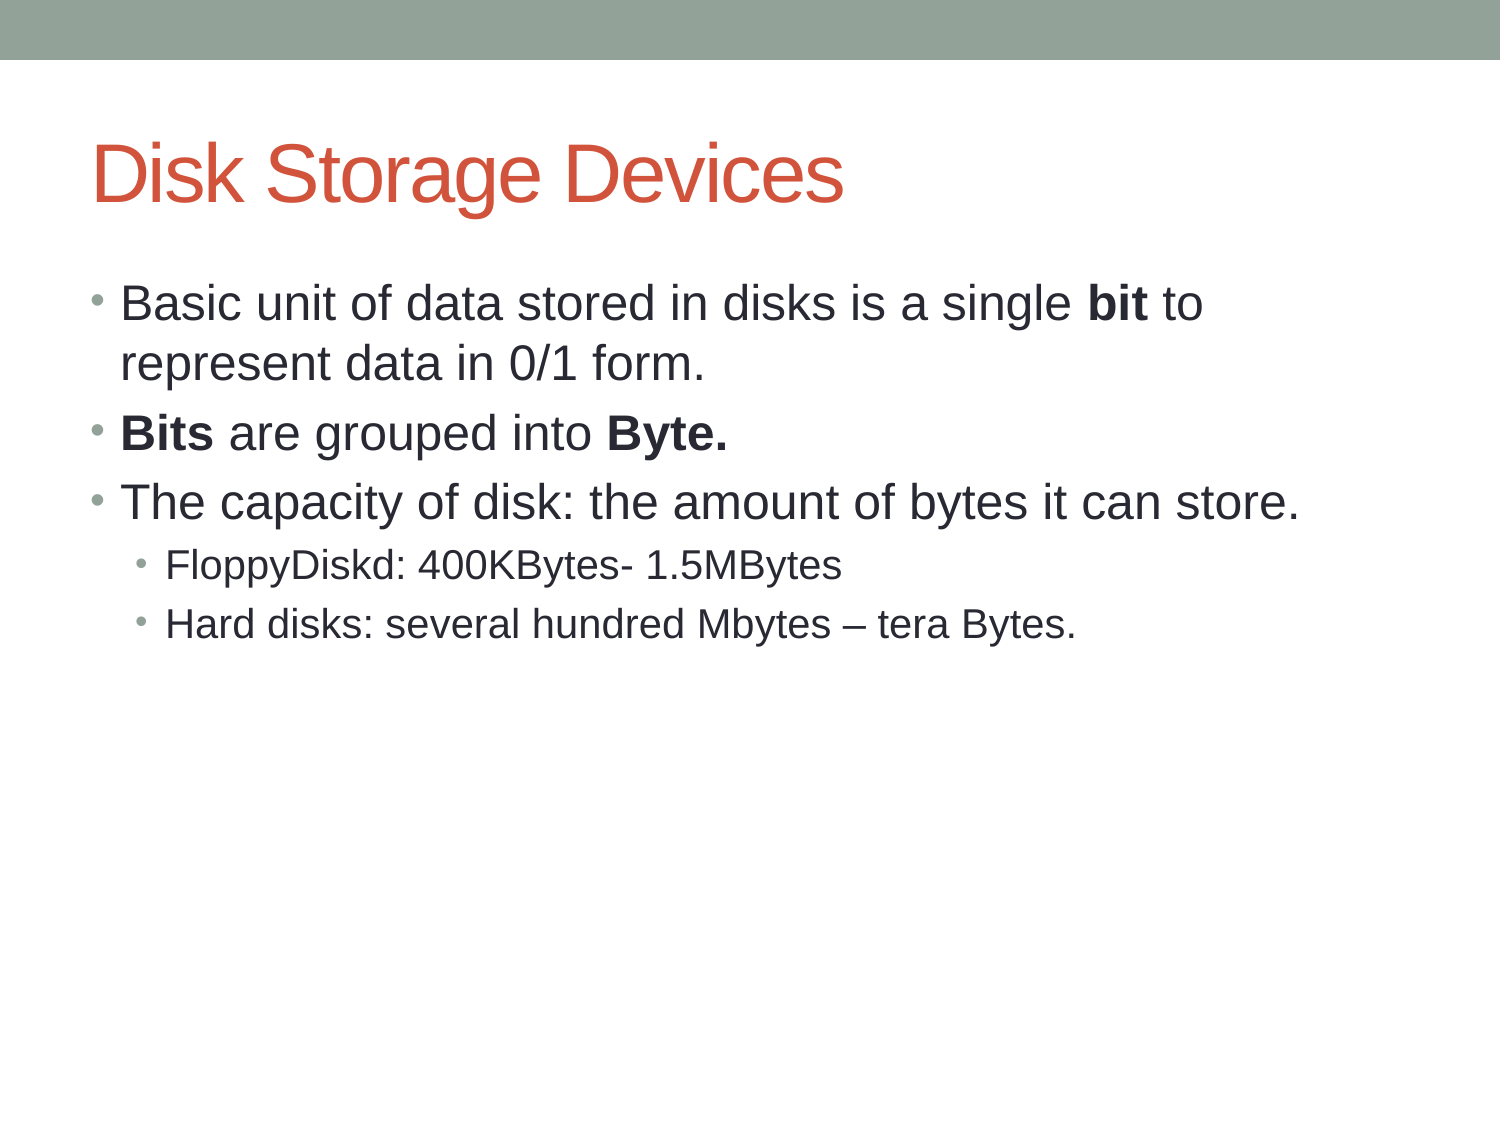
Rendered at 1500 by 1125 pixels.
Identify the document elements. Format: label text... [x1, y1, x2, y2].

list Basic unit of data stored in disks is a single bit to represent data in 0/1 form. Bits are grouped into Byte. The capacity of disk: the amount of bytes it can store. FloppyDiskd: 400KBytes- 1.5MBytes Hard disks: several hundred Mbytes – tera Bytes. [75, 262, 1425, 1063]
title Disk Storage Devices [75, 87, 1425, 250]
